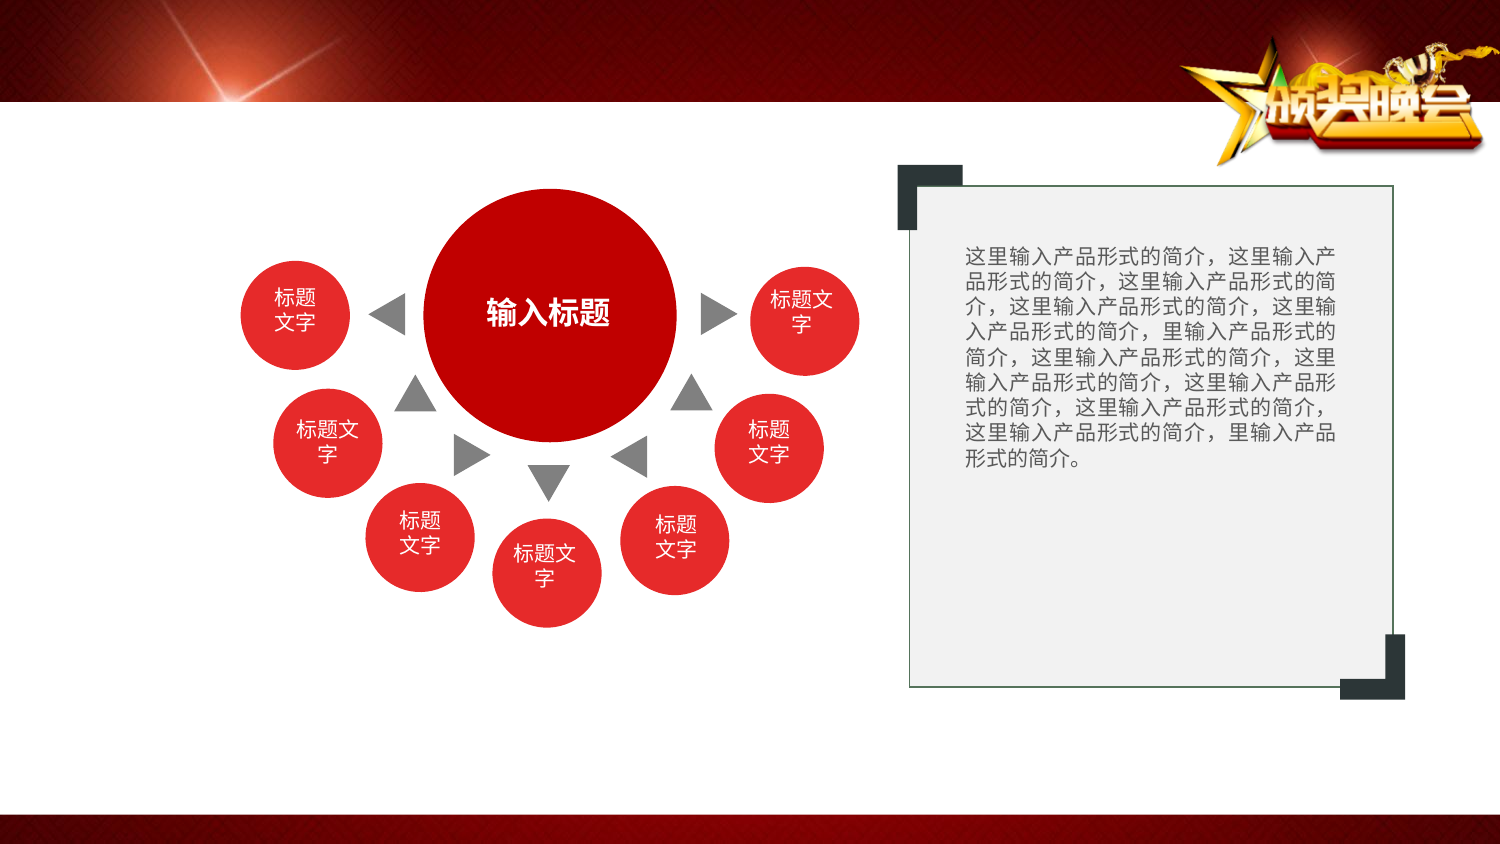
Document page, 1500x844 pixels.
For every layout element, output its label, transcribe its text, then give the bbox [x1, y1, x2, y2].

text_box [897, 164, 963, 231]
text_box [708, 387, 830, 510]
text_box 这里输入产品形式的简介，这里输入产品形式的简介，这里输入产品形式的简介，这里输入产品形式的简介，这里输入产品形式的简介，里输入产品形式的简介，这里输入产品形式的简介，这里输入产品形式的简介，这里输入产品形式的简介，这里输入产品形式的简介，这里输入产品形式的简介，里输入产品形式的简介。 [950, 235, 1353, 478]
text_box [394, 374, 423, 412]
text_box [359, 476, 481, 599]
text_box [909, 185, 1394, 687]
text_box [453, 443, 491, 476]
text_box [486, 512, 608, 634]
text_box [1340, 634, 1406, 700]
text_box [700, 292, 738, 336]
picture [0, 815, 1500, 844]
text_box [267, 383, 389, 504]
text_box [368, 293, 406, 336]
picture [0, 0, 1500, 169]
text_box [610, 443, 648, 478]
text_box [614, 480, 735, 601]
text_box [423, 188, 677, 443]
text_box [744, 261, 866, 382]
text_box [234, 255, 356, 376]
text_box [677, 373, 708, 411]
text_box [527, 465, 570, 502]
